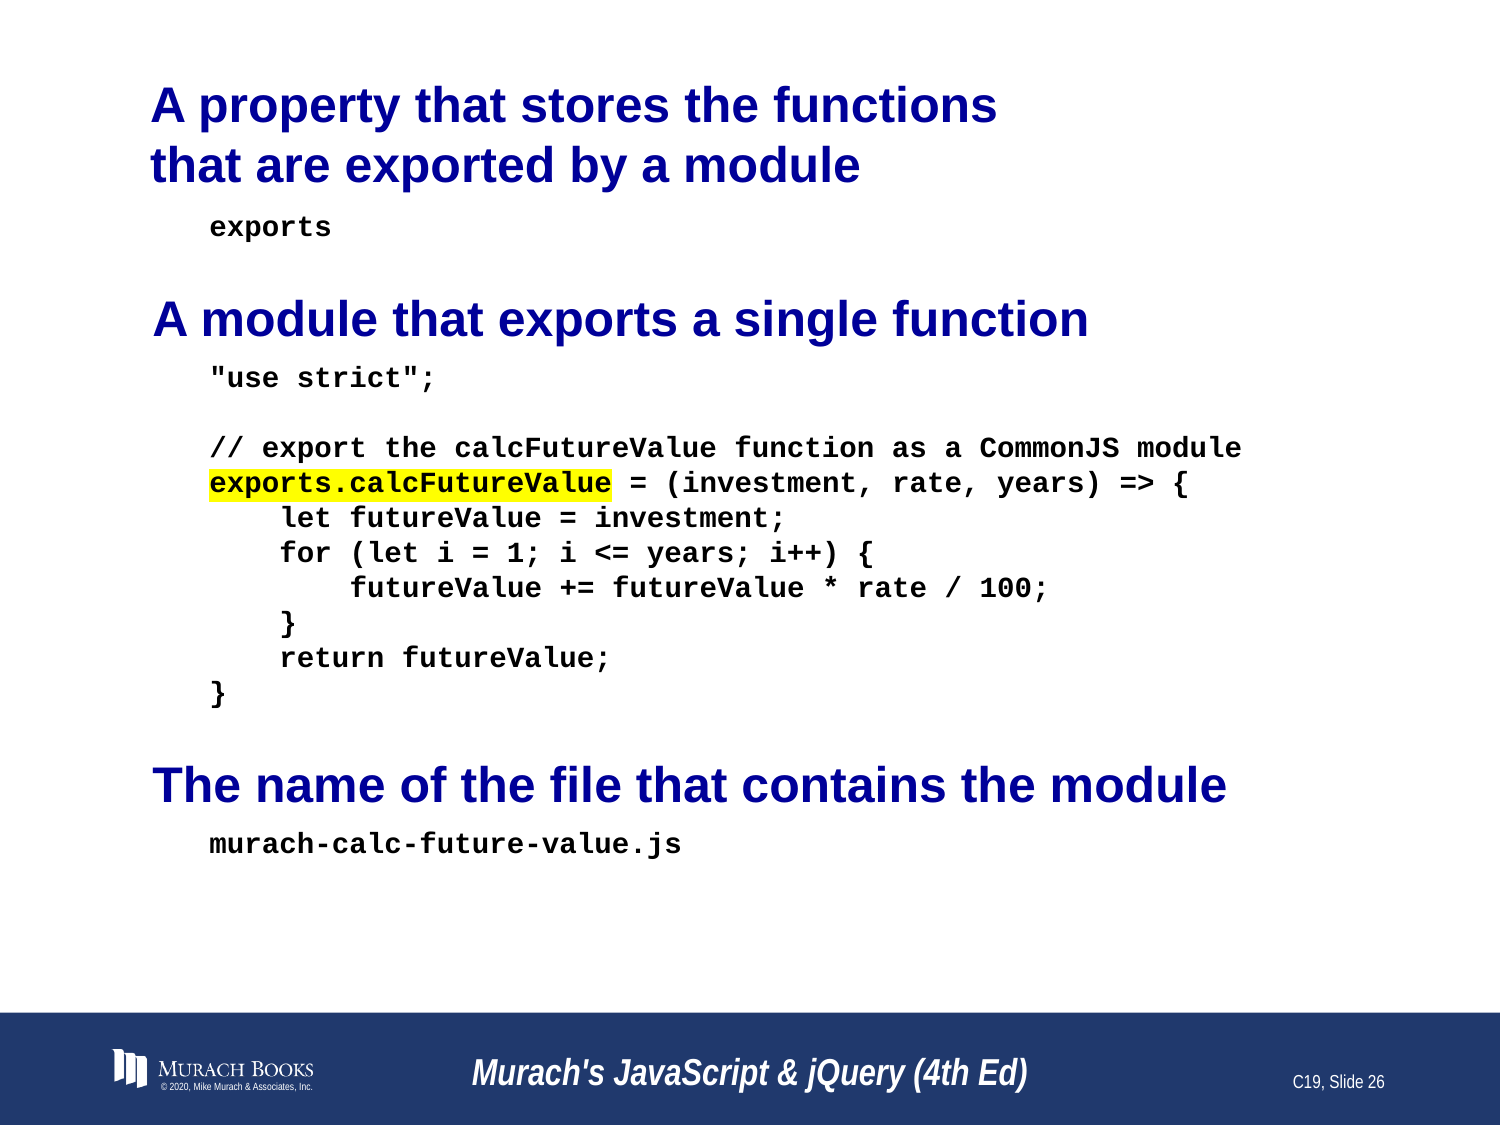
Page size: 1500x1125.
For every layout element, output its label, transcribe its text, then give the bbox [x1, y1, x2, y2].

list exports A module that exports a single function "use strict"; // export the calcFutureValue function as a CommonJS module exports.calcFutureValue = (investment, rate, years) => { let futureValue = investment; for (let i = 1; i <= years; i++) { futureValue += futureValue * rate / 100; } return futureValue; } The name of the file that contains the module murach-calc-future-value.js [137, 200, 1350, 1000]
footer © 2020, Mike Murach & Associates, Inc. [12, 1025, 463, 1100]
slide_number Murach's JavaScript & jQuery (4th Ed) [463, 1025, 1050, 1100]
slide_number C19, Slide 26 [1087, 1025, 1400, 1100]
title A property that stores the functions that are exported by a module [150, 72, 1350, 194]
